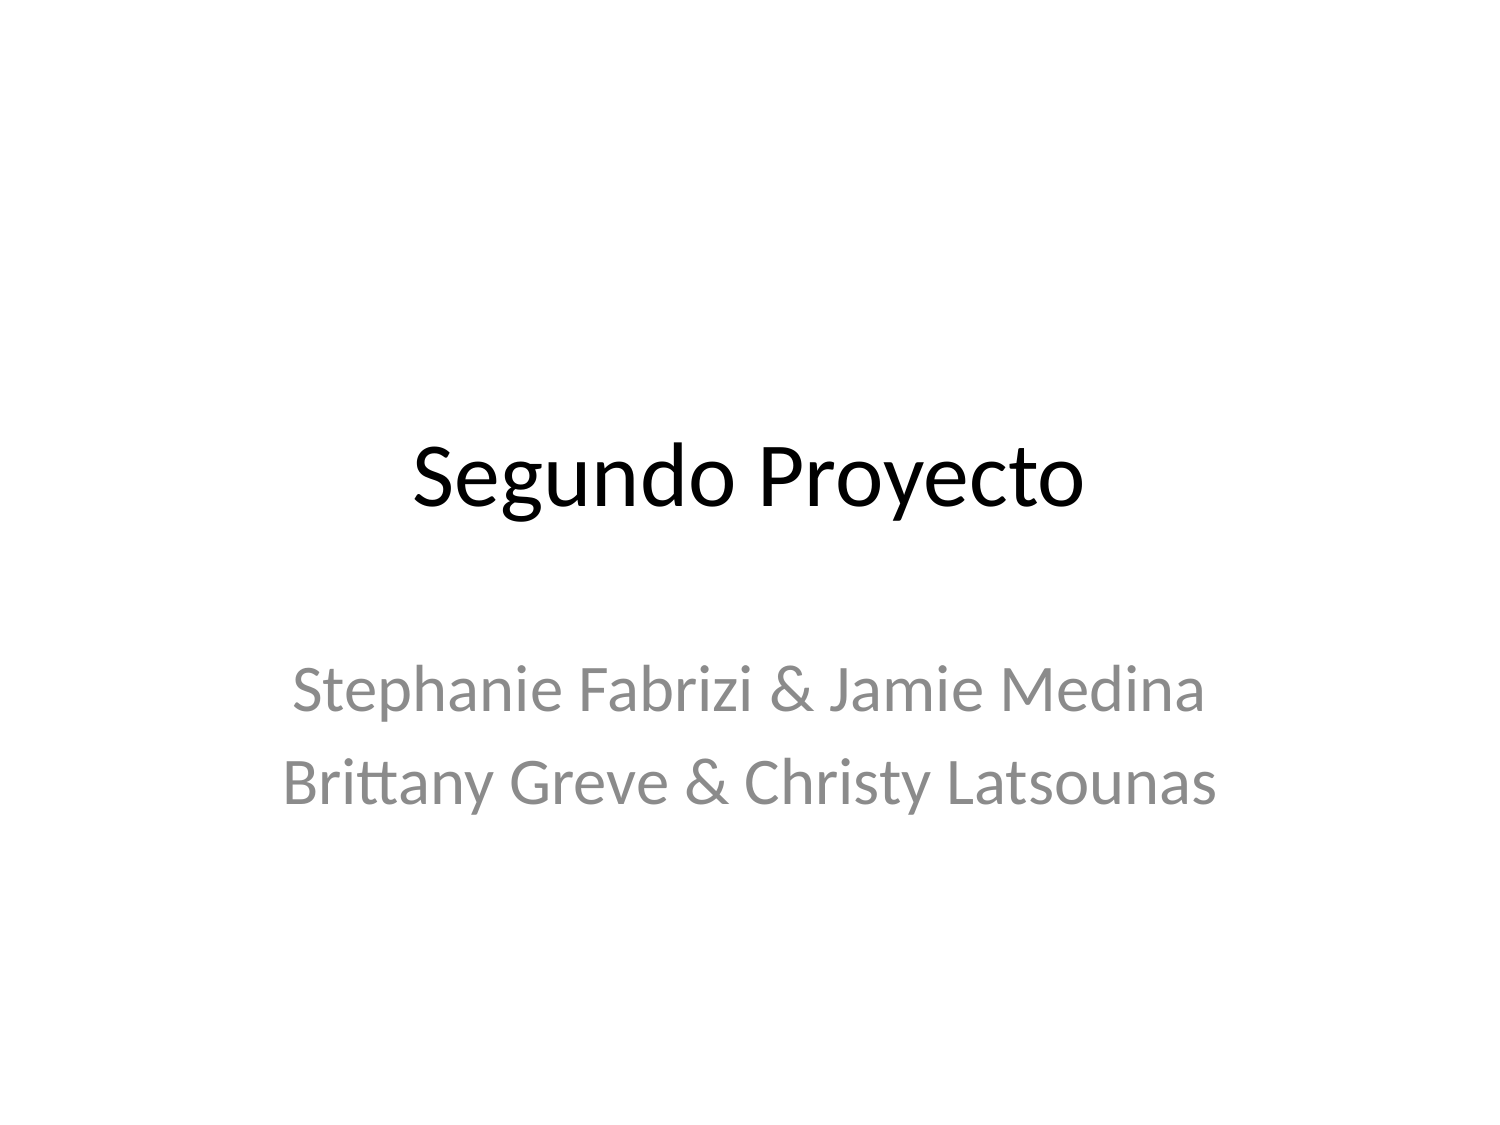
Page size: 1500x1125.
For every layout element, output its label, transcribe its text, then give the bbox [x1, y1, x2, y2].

title Segundo Proyecto [112, 349, 1388, 591]
subtitle Stephanie Fabrizi & Jamie Medina Brittany Greve & Christy Latsounas [225, 637, 1275, 925]
